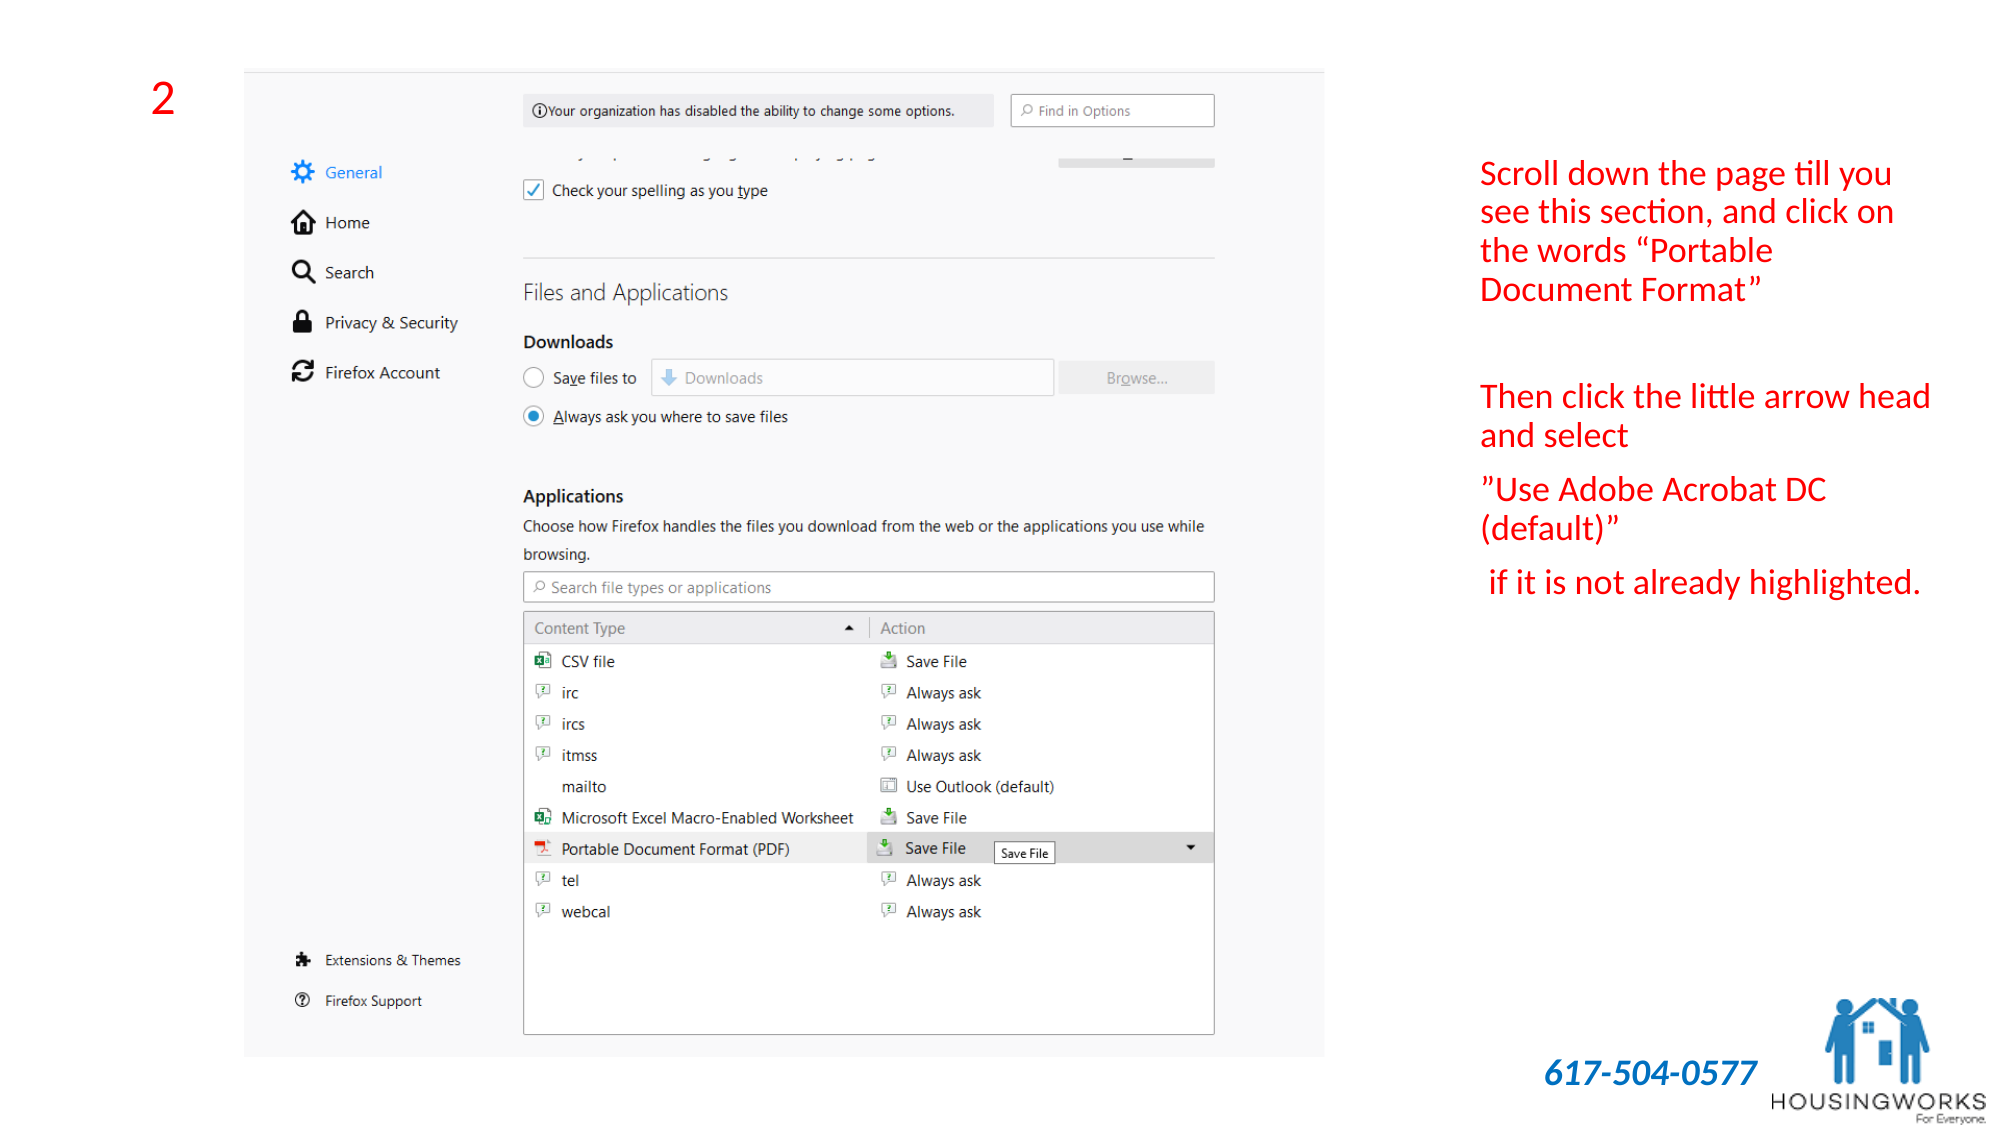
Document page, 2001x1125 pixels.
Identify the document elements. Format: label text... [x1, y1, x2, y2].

text_box 617-504-0577 [1528, 1032, 1772, 1101]
text_box 2 [107, 64, 219, 147]
picture [243, 67, 1325, 1057]
text_box Scroll down the page till you see this section, and click on the words “Portable Document Format” Then click the little arrow head and select ”Use Adobe Acrobat DC (default)” if it is not already highlighted. [1465, 146, 1949, 641]
picture [1772, 998, 1986, 1125]
